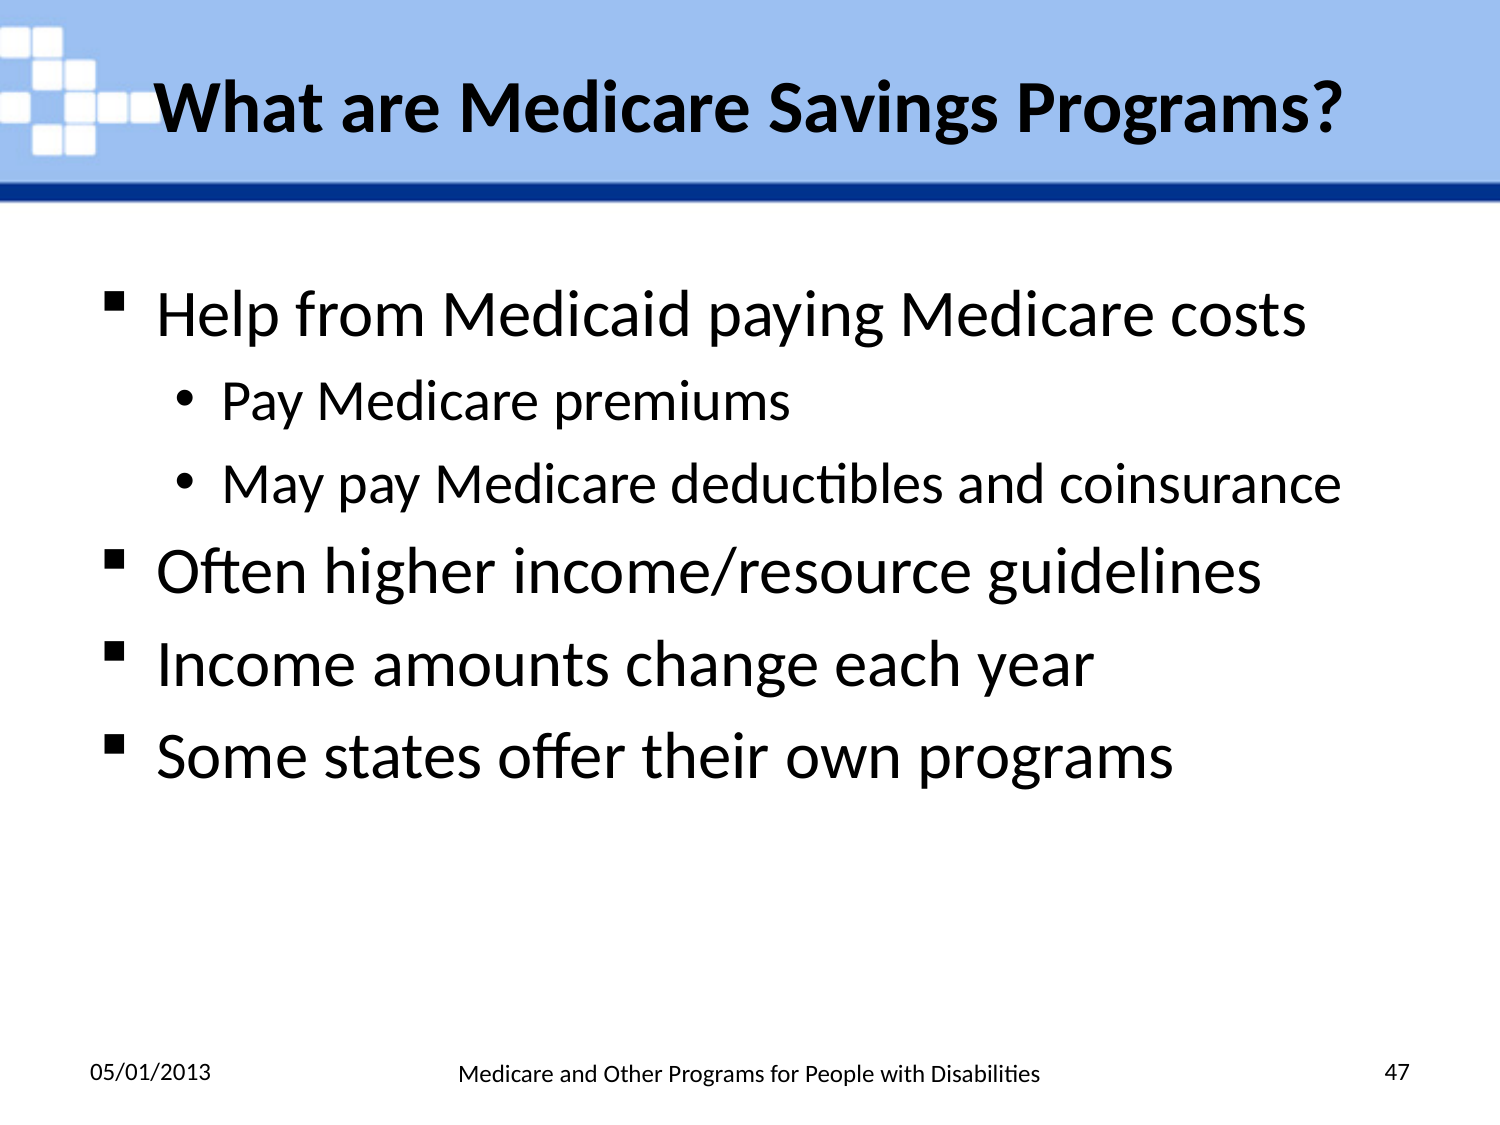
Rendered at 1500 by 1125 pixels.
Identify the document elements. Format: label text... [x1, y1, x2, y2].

text_box Help from Medicaid paying Medicare costs Pay Medicare premiums May pay Medicare deductibles and coinsurance Often higher income/resource guidelines Income amounts change each year Some states offer their own programs [84, 262, 1373, 903]
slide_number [75, 1040, 425, 1100]
title What are Medicare Savings Programs? [75, 12, 1425, 193]
list [75, 262, 1425, 1005]
picture [0, 0, 1500, 1125]
slide_number 47 [1074, 1040, 1425, 1100]
text_box Medicare and Other Programs for People with Disabilities [443, 1050, 1057, 1095]
